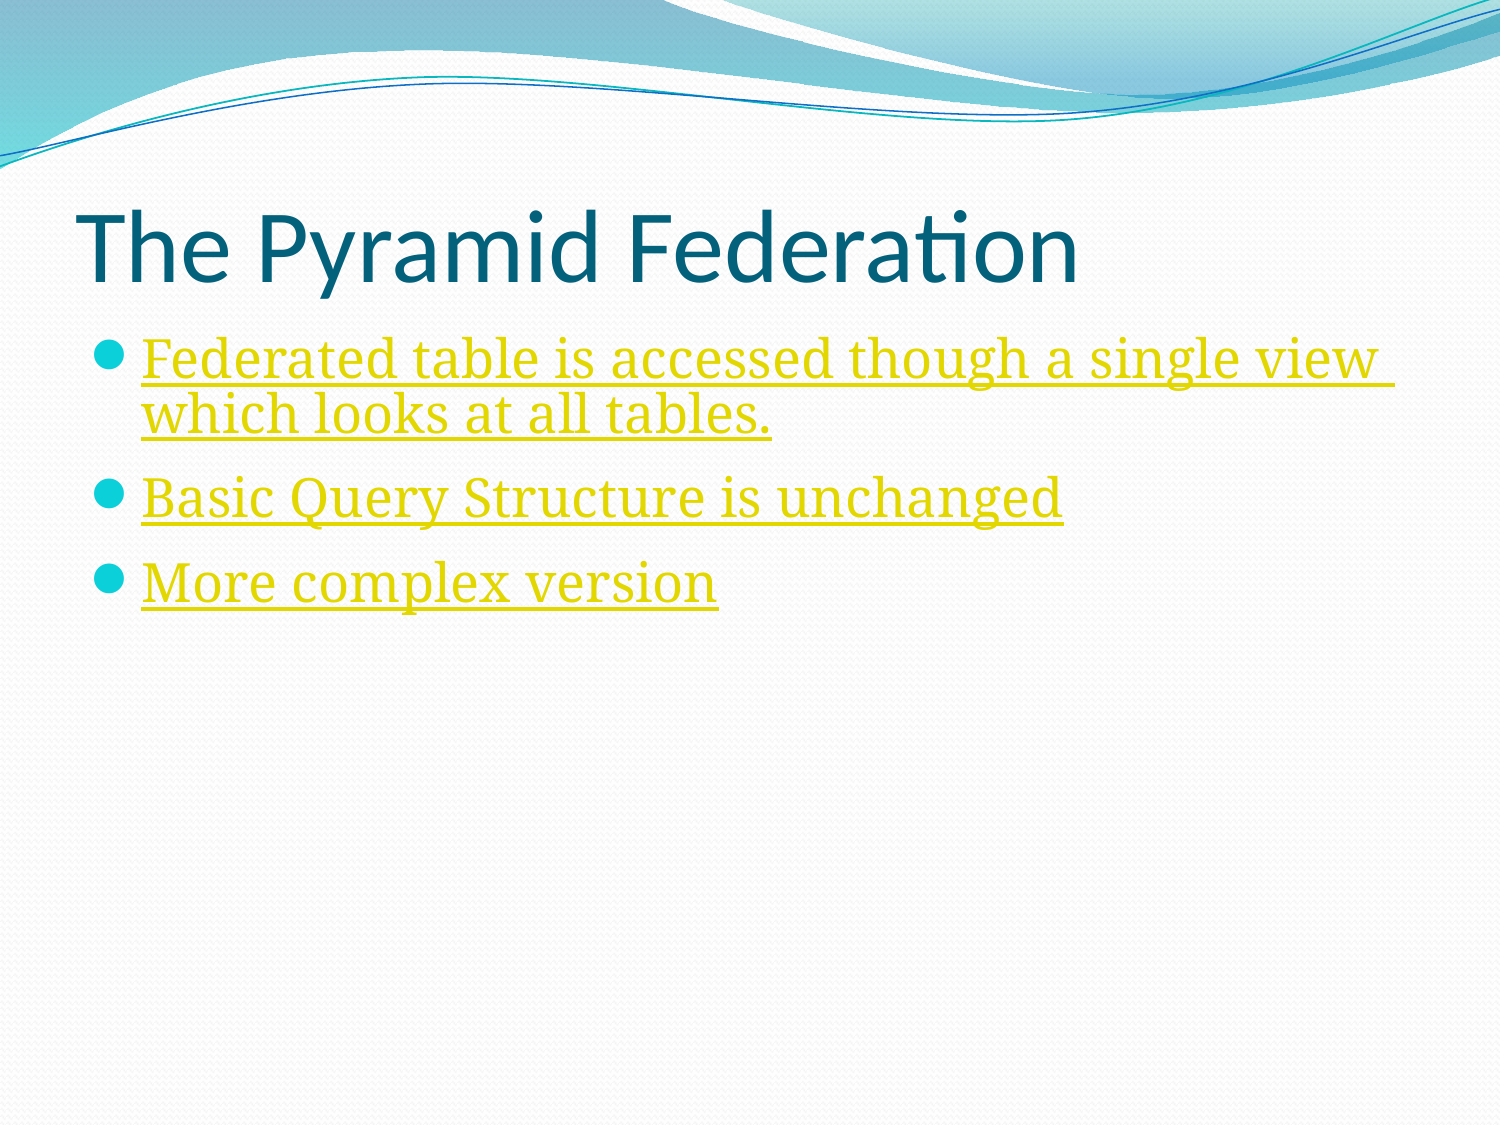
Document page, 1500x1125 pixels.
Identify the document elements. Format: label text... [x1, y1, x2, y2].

title The Pyramid Federation [75, 115, 1425, 303]
list Federated table is accessed though a single view which looks at all tables. Basic Query Structure is unchanged More complex version [75, 317, 1425, 1038]
